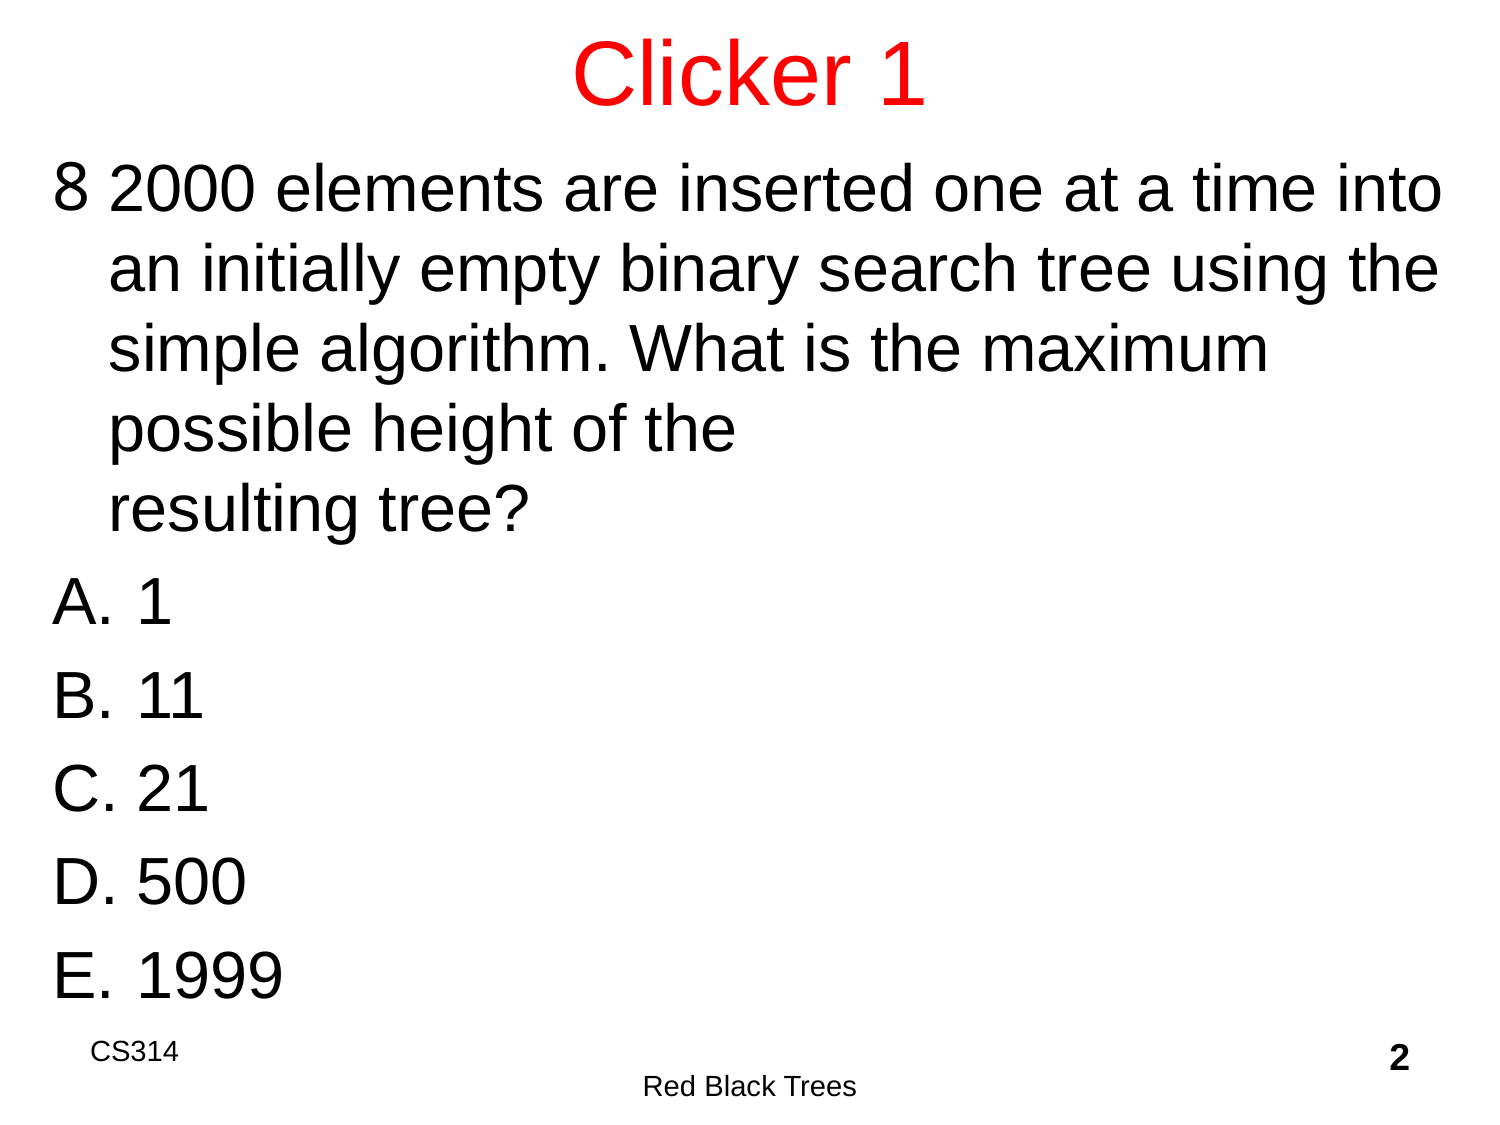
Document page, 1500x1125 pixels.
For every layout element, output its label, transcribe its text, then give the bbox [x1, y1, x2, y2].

footer Red Black Trees [462, 1024, 1038, 1101]
list 2000 elements are inserted one at a time into an initially empty binary search tree using the simple algorithm. What is the maximum possible height of the resulting tree? 1 11 21 500 1999 [37, 137, 1463, 1038]
title Clicker 1 [112, 0, 1388, 137]
slide_number 2 [1112, 1024, 1426, 1101]
slide_number CS314 [74, 1024, 451, 1101]
